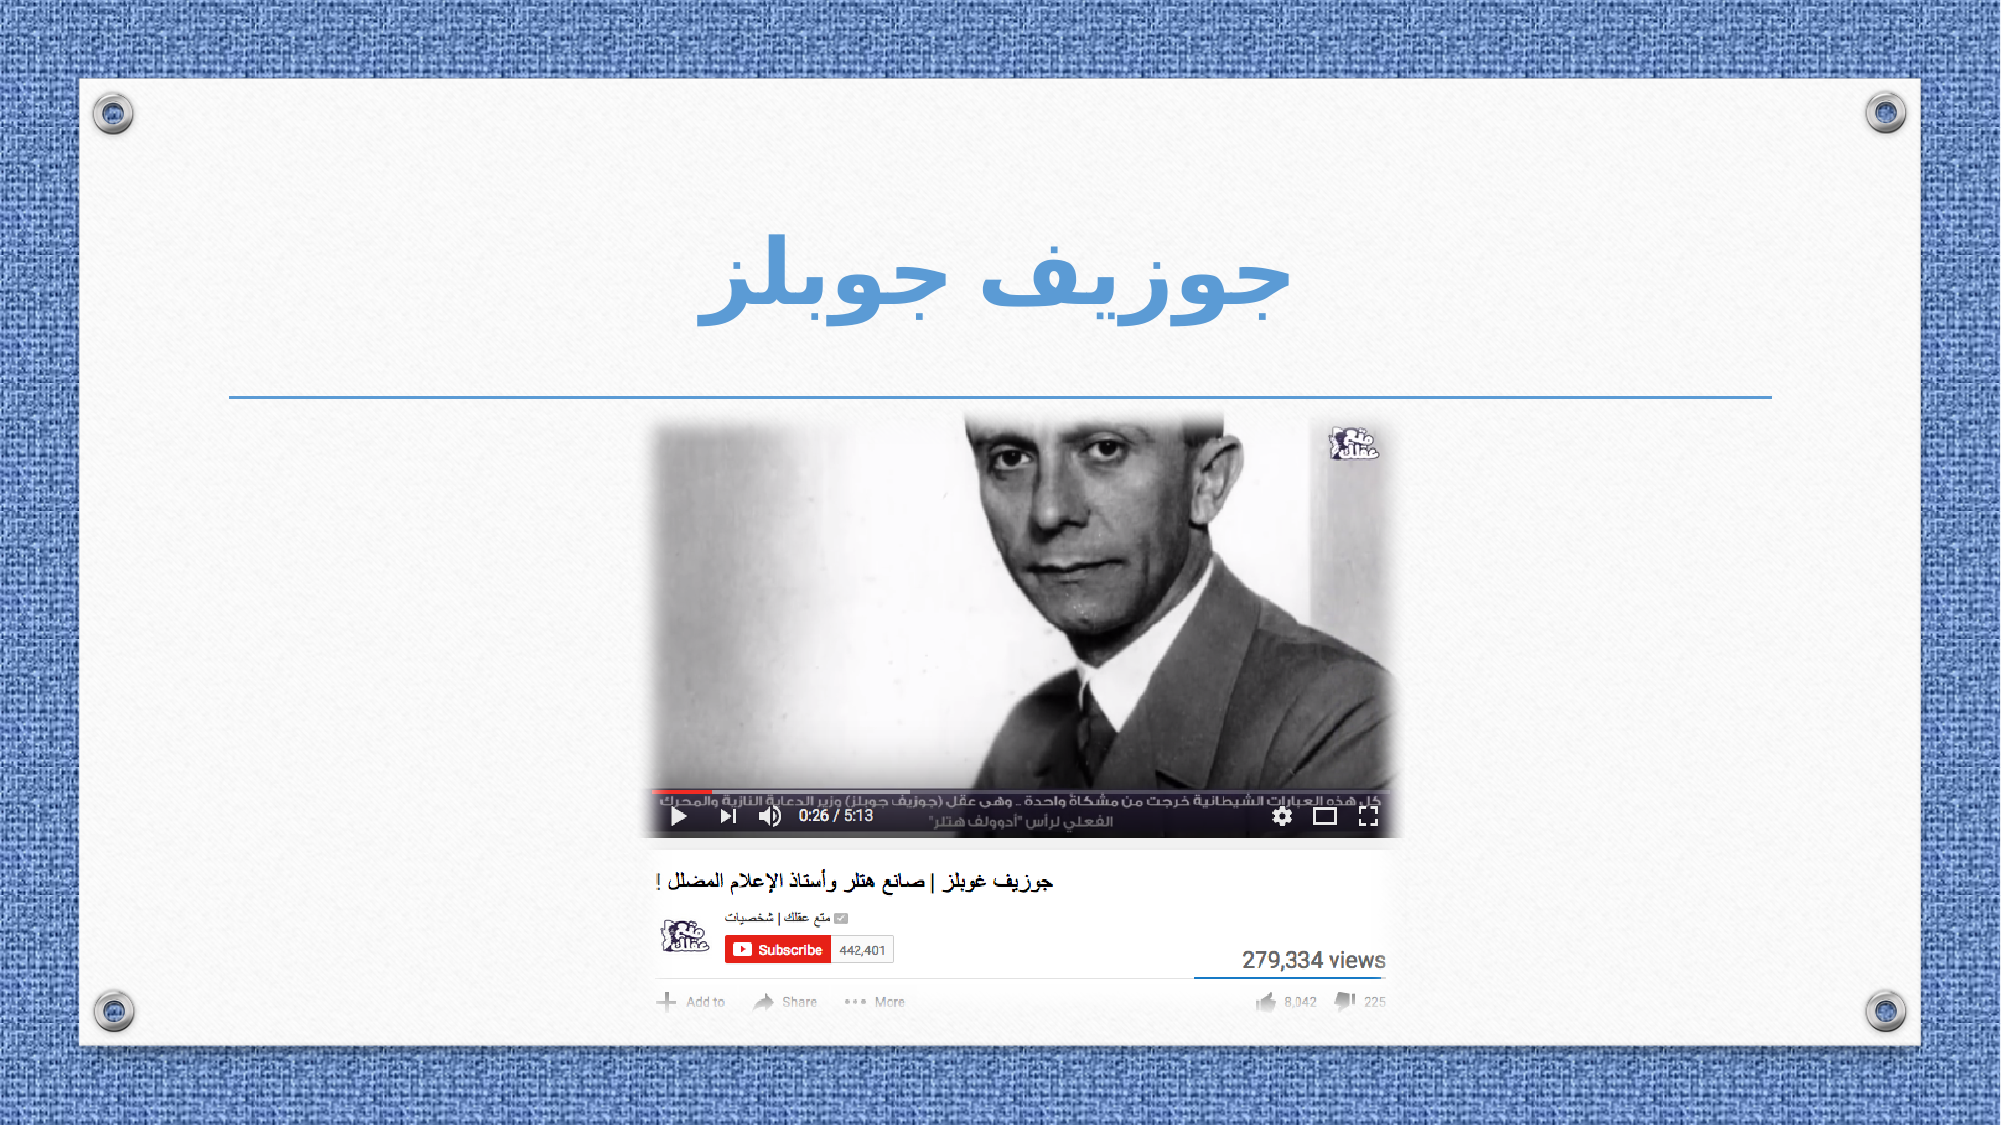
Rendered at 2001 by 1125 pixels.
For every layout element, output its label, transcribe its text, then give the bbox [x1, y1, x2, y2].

title جوزيف جوبلز [212, 161, 1788, 375]
picture [0, 0, 2001, 1125]
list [635, 407, 1407, 1022]
